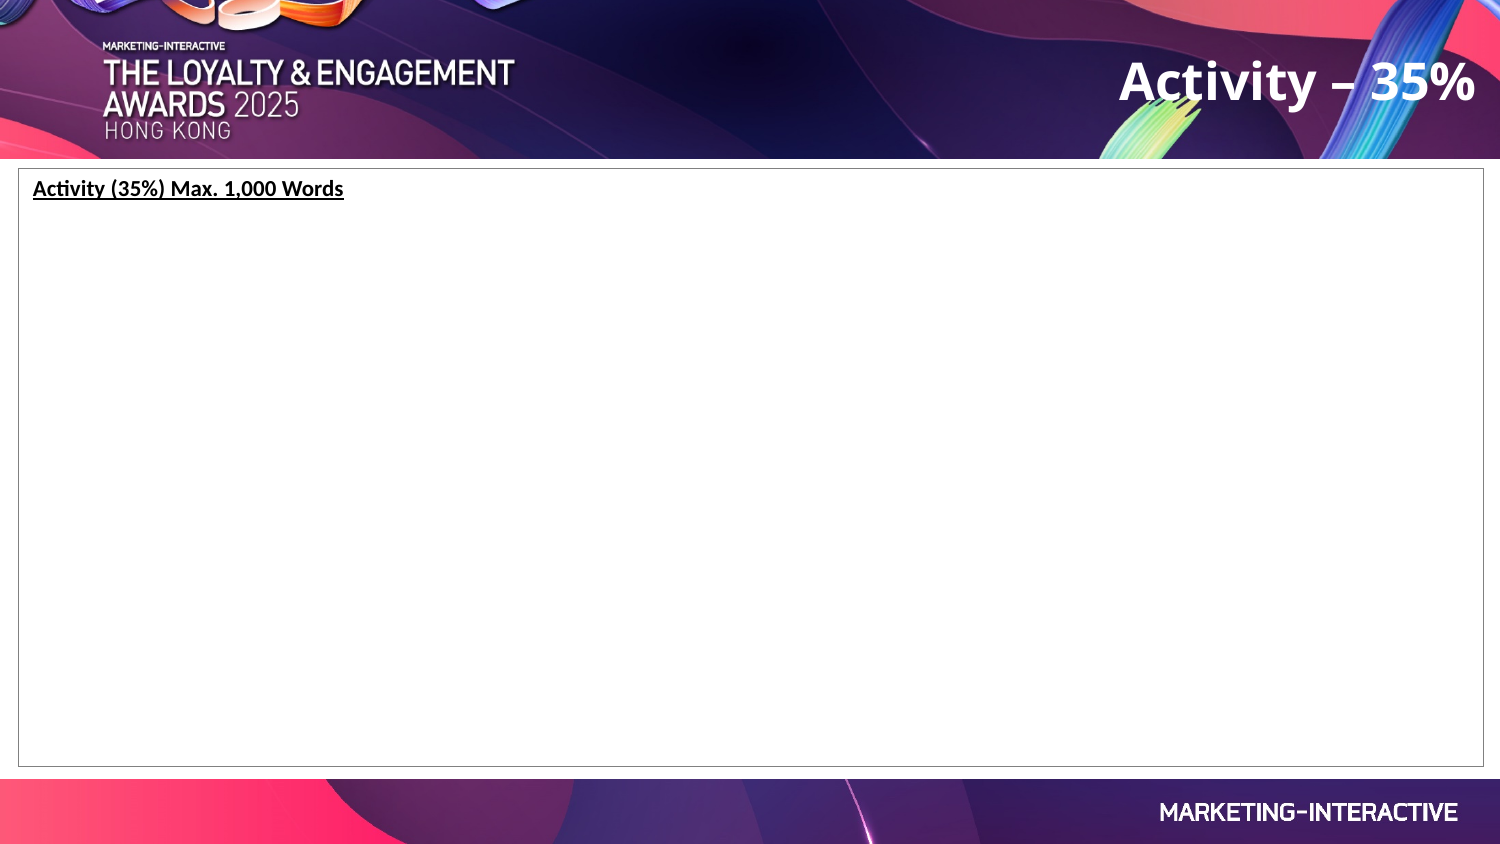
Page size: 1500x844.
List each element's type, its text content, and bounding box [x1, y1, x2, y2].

picture [0, 779, 1500, 844]
picture [0, 0, 1500, 159]
text_box Activity – 35% [1104, 35, 1500, 123]
table_header [19, 169, 1483, 766]
